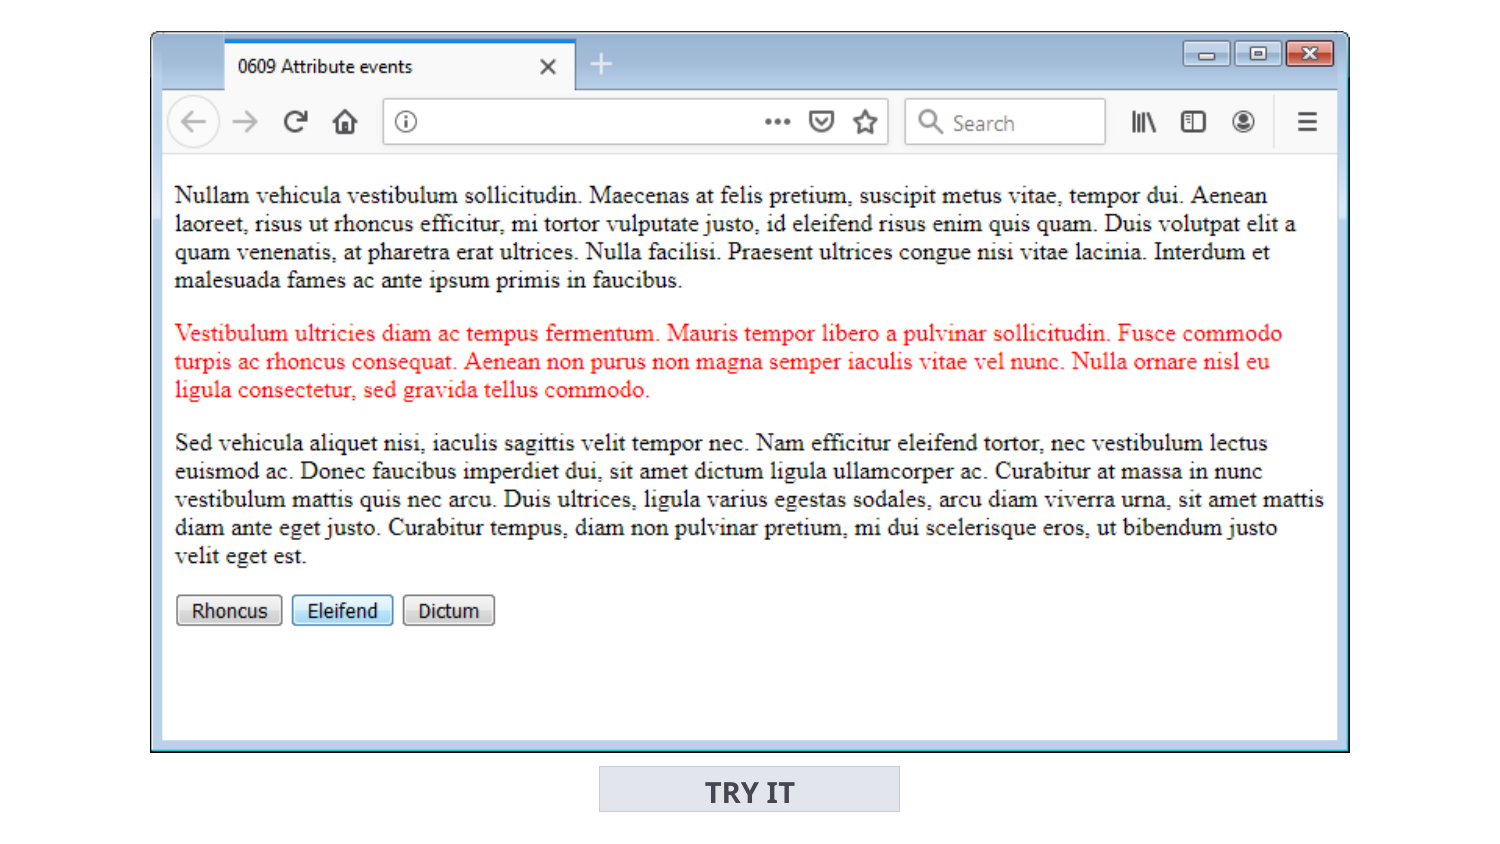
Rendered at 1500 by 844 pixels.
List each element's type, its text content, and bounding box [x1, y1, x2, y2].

picture [149, 31, 1351, 753]
text_box TRY IT [599, 766, 900, 812]
